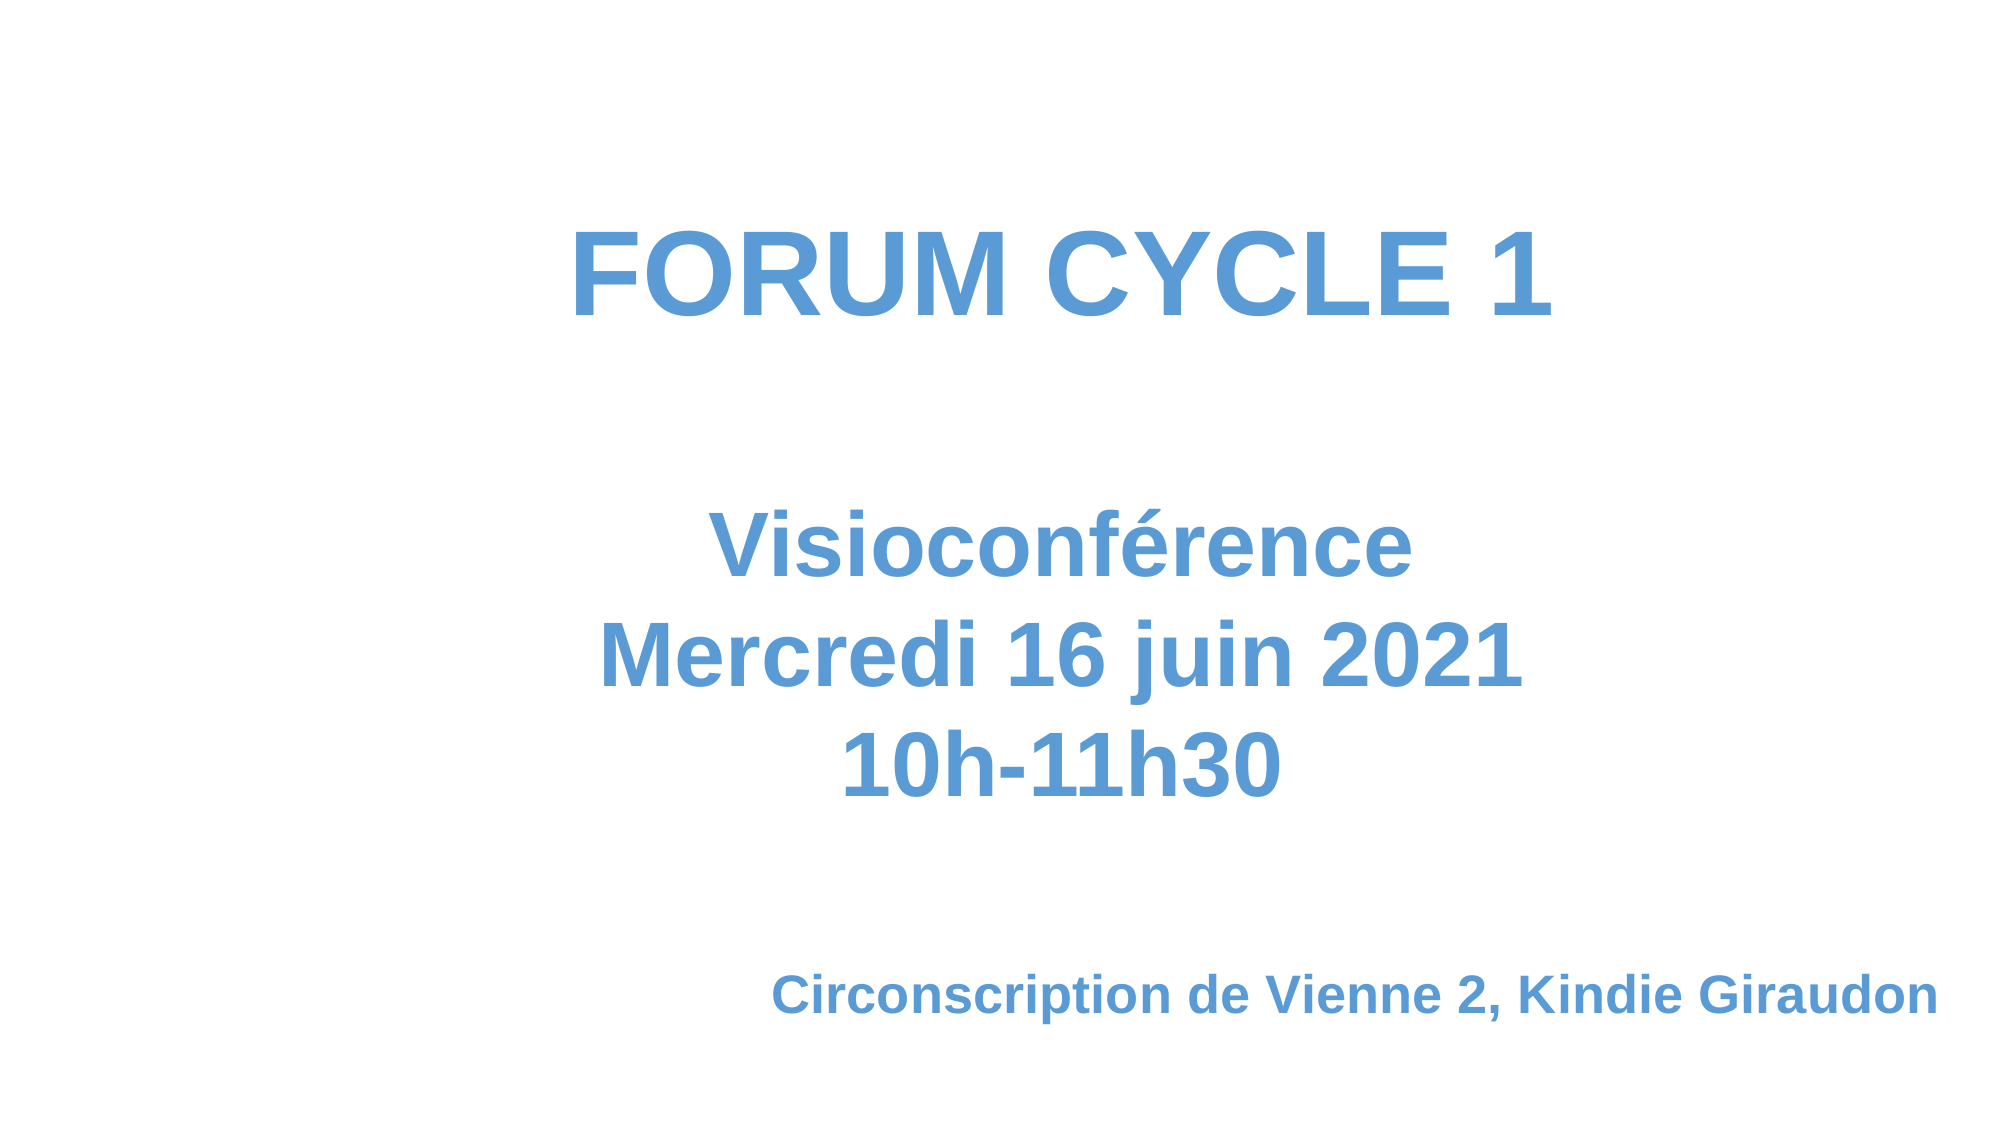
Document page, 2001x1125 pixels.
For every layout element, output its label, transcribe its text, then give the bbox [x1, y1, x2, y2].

text_box FORUM CYCLE 1 Visioconférence Mercredi 16 juin 2021 10h-11h30 Circonscription de Vienne 2, Kindie Giraudon [167, 71, 1957, 1098]
